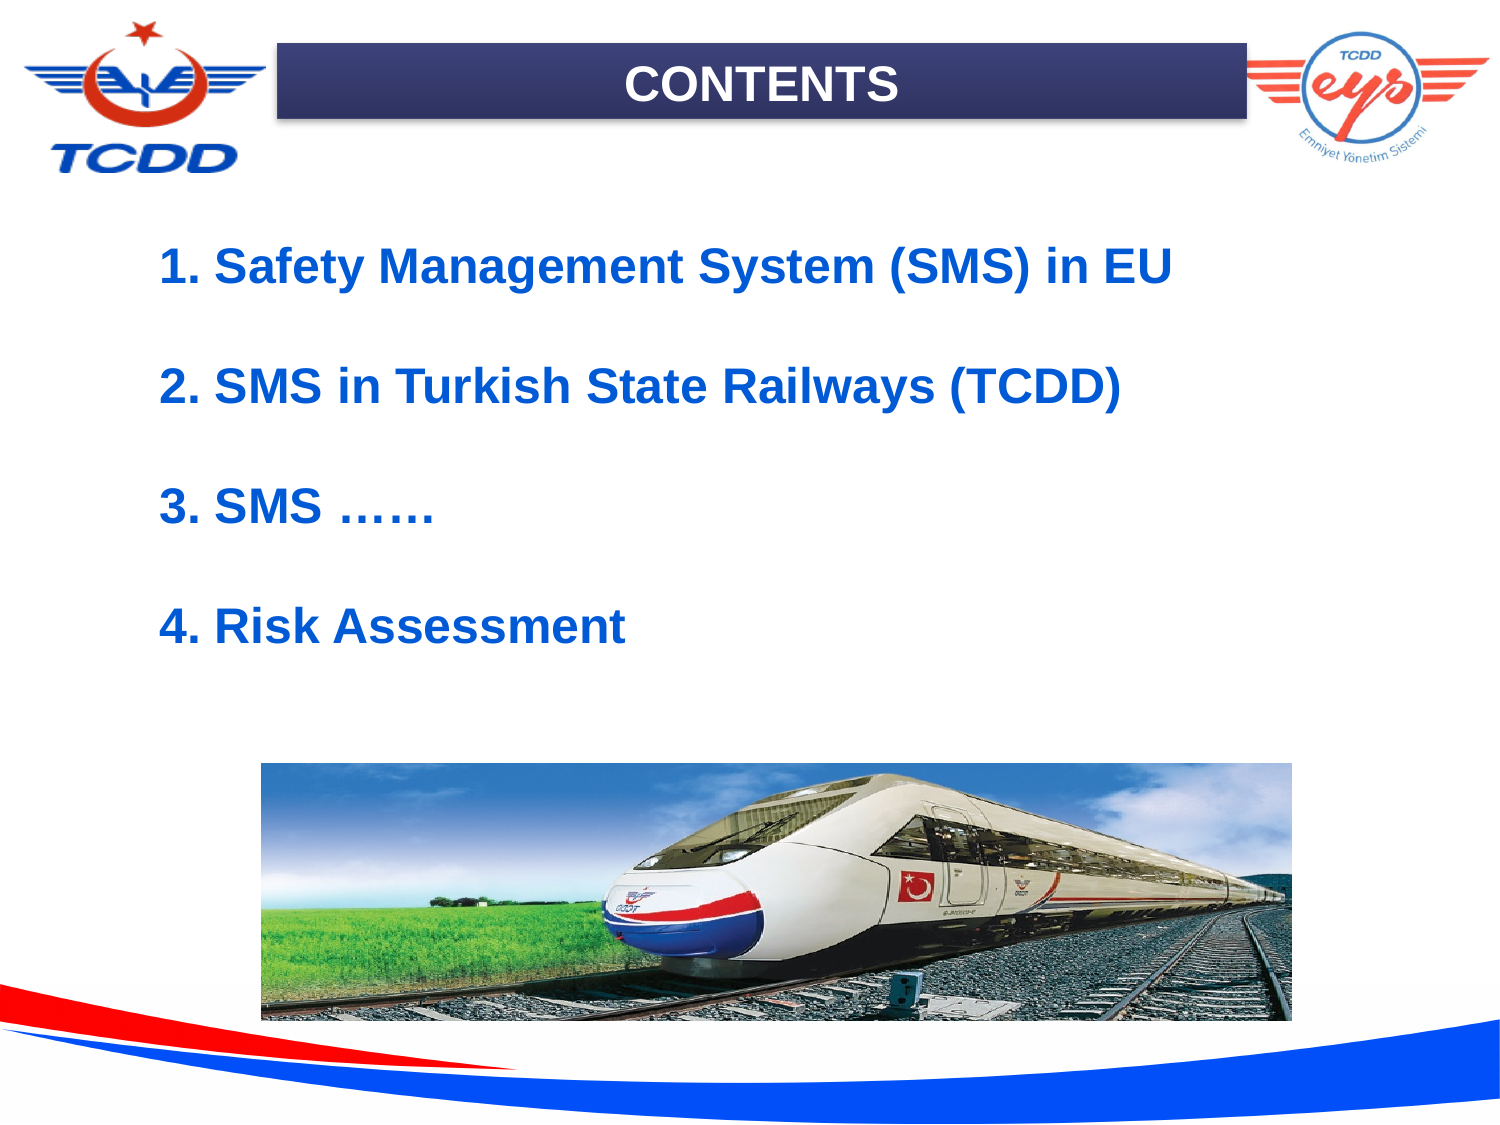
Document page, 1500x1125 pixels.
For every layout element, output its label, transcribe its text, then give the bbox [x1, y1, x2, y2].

text_box 1. Safety Management System (SMS) in EU 2. SMS in Turkish State Railways (TCDD) 3. SMS …… 4. Risk Assessment [144, 226, 1409, 776]
text_box CONTENTS [277, 43, 1219, 119]
picture [0, 762, 1500, 1124]
picture [23, 20, 266, 173]
picture [1224, 0, 1500, 173]
